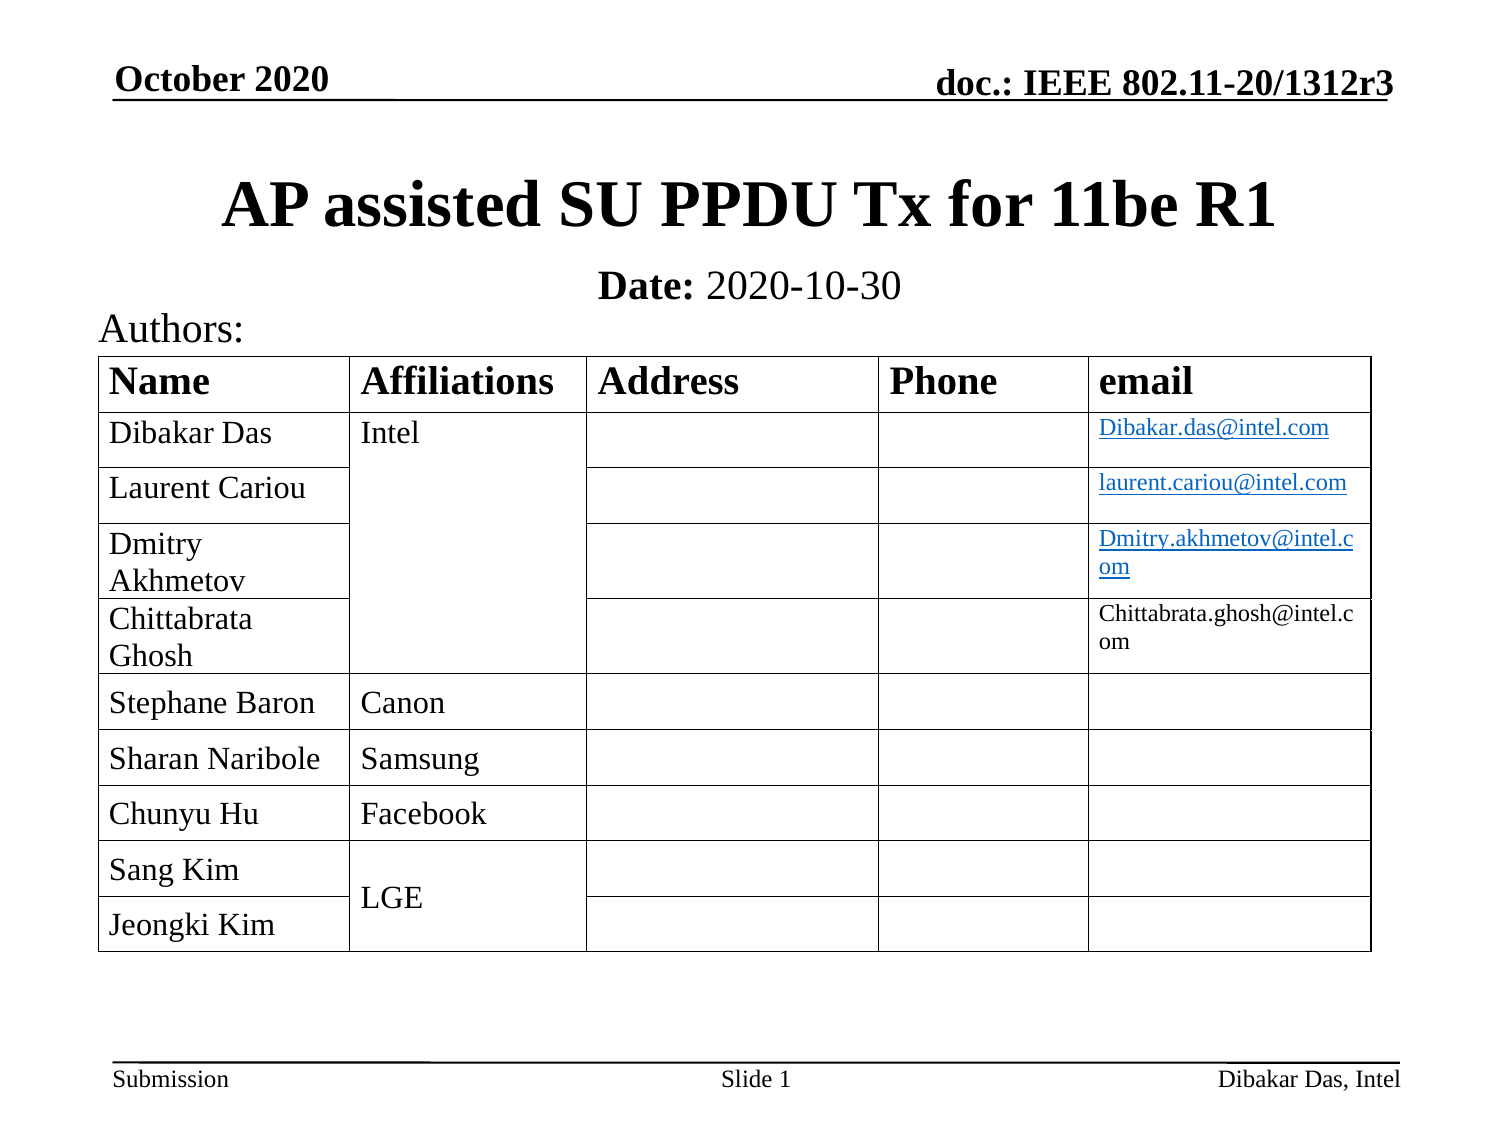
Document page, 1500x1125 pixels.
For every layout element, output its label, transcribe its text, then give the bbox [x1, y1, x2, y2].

slide_number Slide 1 [712, 1061, 800, 1123]
title AP assisted SU PPDU Tx for 11be R1 [112, 112, 1388, 249]
list Date: 2020-10-30 [112, 249, 1388, 316]
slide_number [114, 54, 493, 100]
text_box Authors: [83, 293, 321, 354]
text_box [82, 356, 1399, 1001]
footer Dibakar Das, Intel [902, 1061, 1402, 1093]
